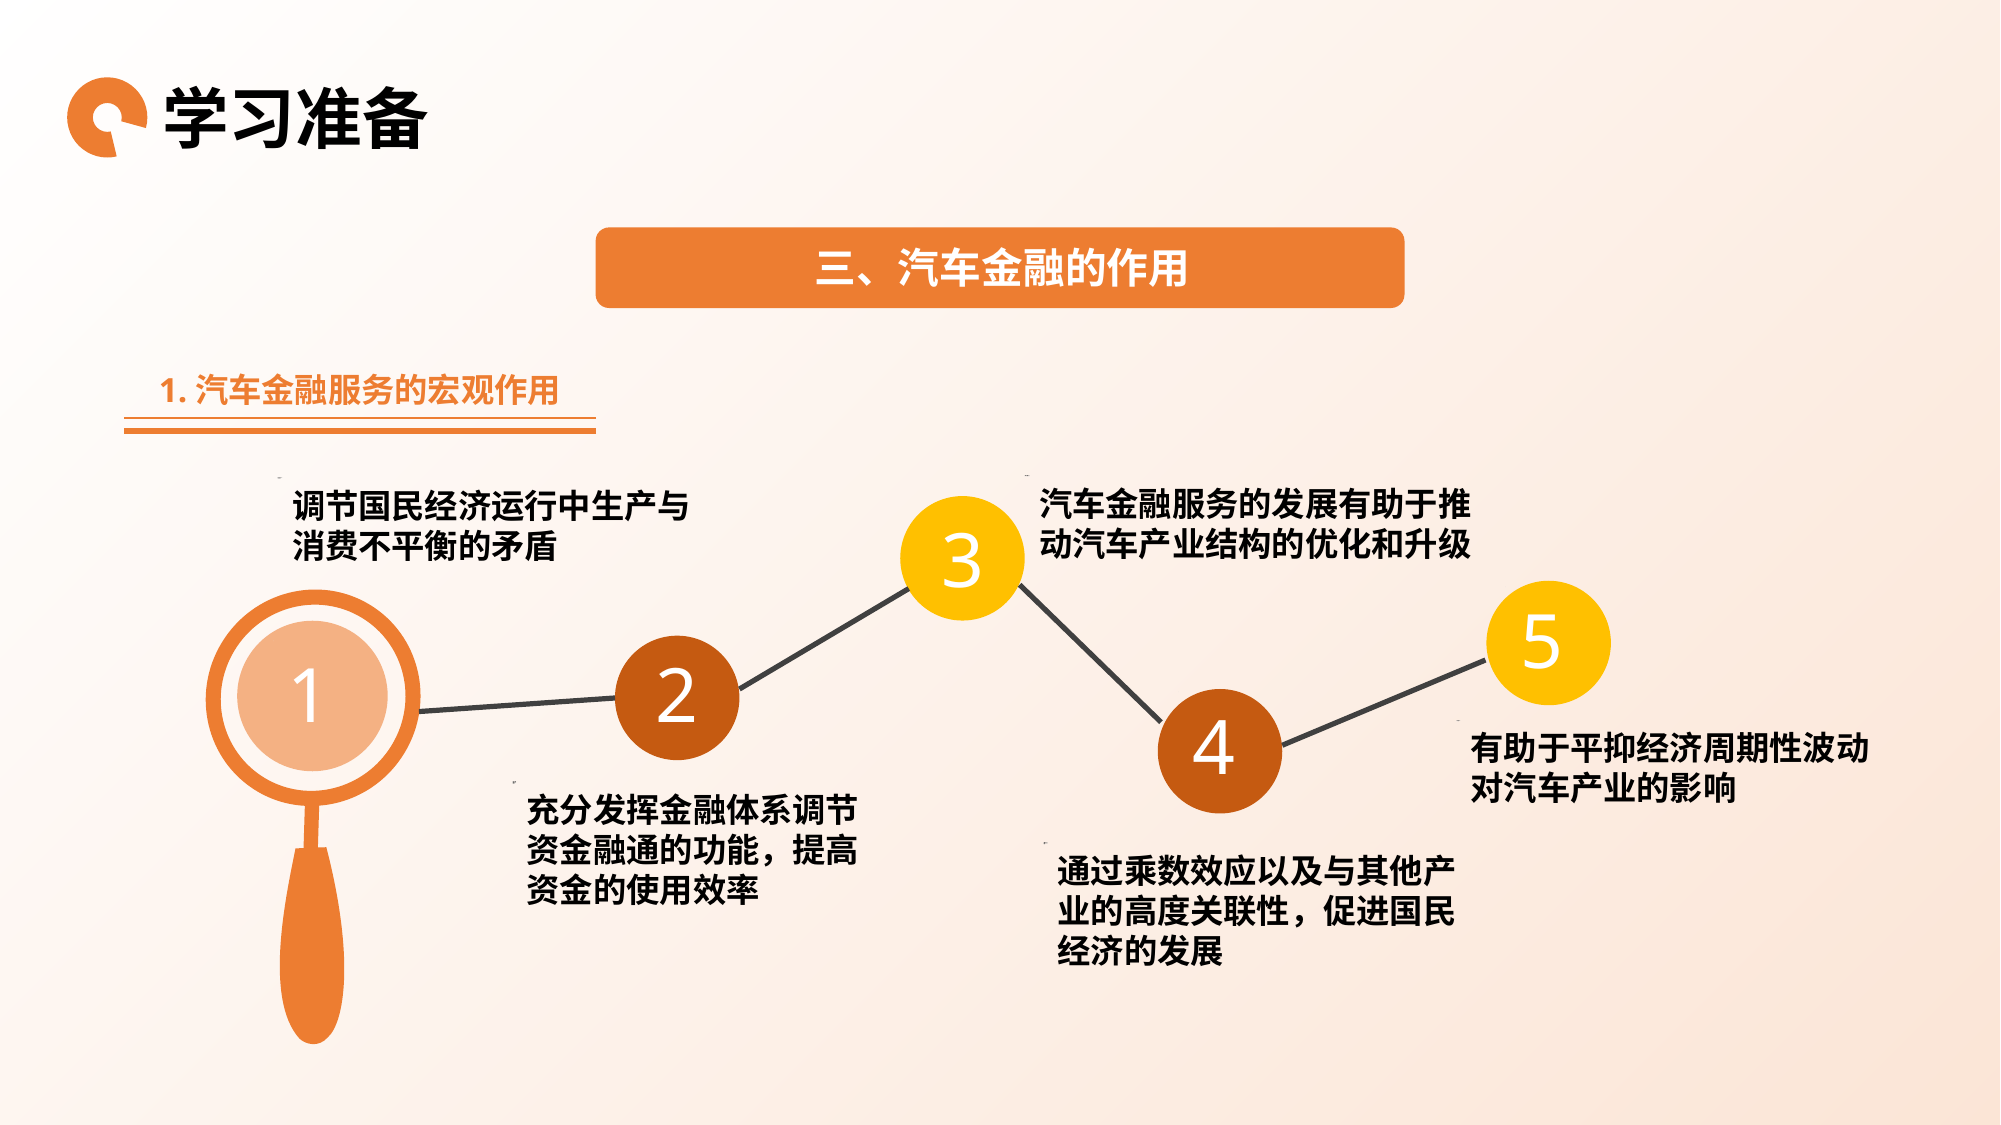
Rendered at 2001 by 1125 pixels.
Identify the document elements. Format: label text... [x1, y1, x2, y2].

text_box 1.汽车金融服务的宏观作用 [144, 342, 576, 417]
text_box [66, 76, 149, 159]
text_box [1508, 692, 1589, 707]
text_box [1156, 703, 1264, 815]
text_box [236, 619, 371, 773]
text_box [928, 495, 997, 505]
text_box 3 [927, 505, 1035, 611]
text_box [1282, 659, 1486, 746]
text_box [1521, 579, 1577, 586]
text_box 通过乘数效应以及与其他产业的高度关联性，促进国民经济的发展 [1043, 842, 1486, 978]
text_box 有助于平抑经济周期性波动对汽车产业的影响 [1456, 720, 1908, 815]
text_box 5 [1505, 586, 1601, 692]
text_box 调节国民经济运行中生产与消费不平衡的矛盾 [277, 477, 731, 573]
text_box [651, 634, 703, 640]
text_box [381, 662, 389, 730]
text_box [595, 227, 1405, 309]
text_box 学习准备 [147, 69, 445, 165]
text_box 汽车金融服务的发展有助于推动汽车产业结构的优化和升级 [1024, 475, 1517, 571]
text_box [1200, 687, 1240, 691]
text_box 1 [273, 640, 381, 745]
text_box [1485, 597, 1505, 689]
text_box 4 [1178, 691, 1286, 797]
text_box [1601, 607, 1612, 679]
text_box [614, 646, 720, 762]
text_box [739, 588, 909, 689]
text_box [418, 697, 615, 712]
text_box 2 [641, 640, 749, 745]
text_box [1019, 584, 1161, 723]
text_box [204, 588, 422, 1046]
text_box 充分发挥金融体系调节资金融通的功能，提高资金的使用效率 [512, 782, 901, 917]
text_box [899, 505, 998, 622]
